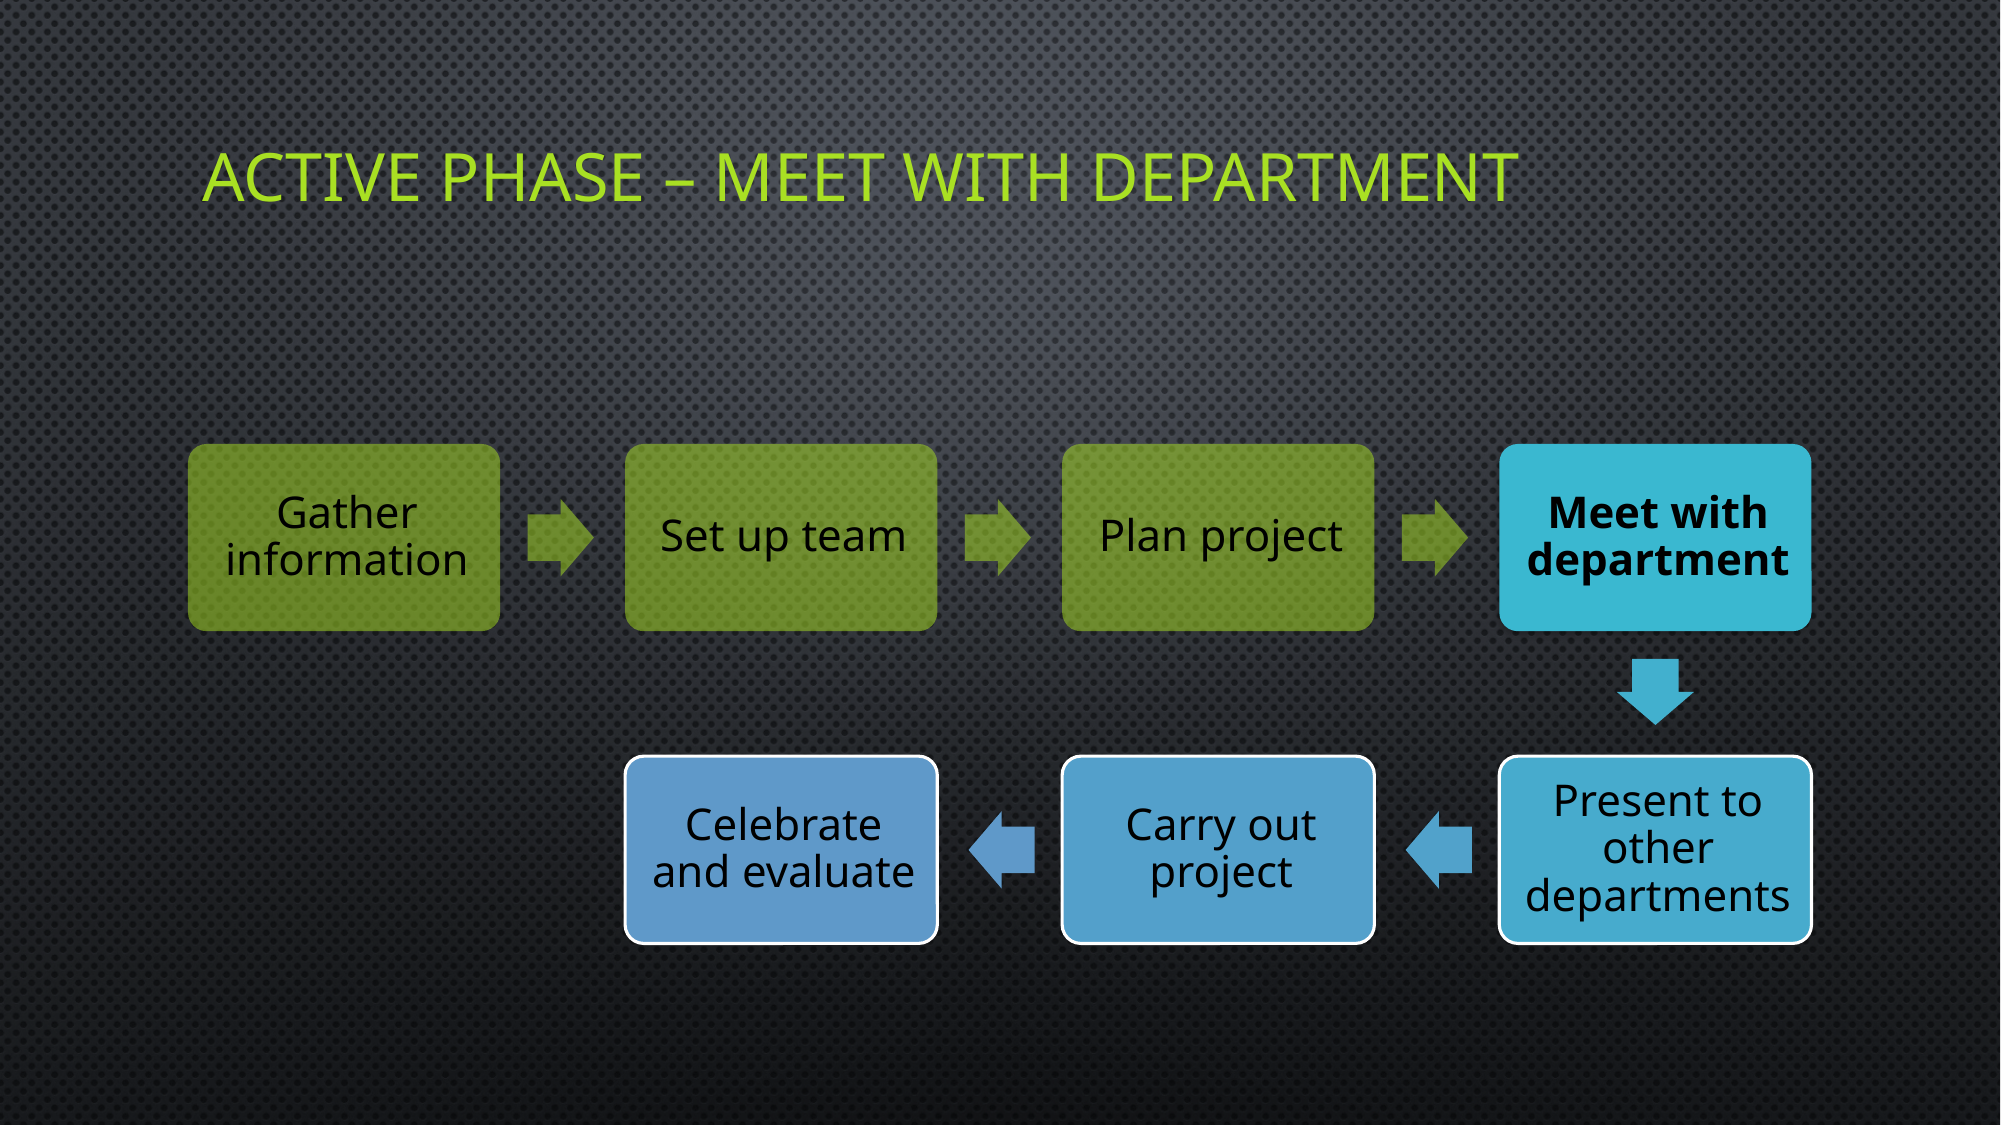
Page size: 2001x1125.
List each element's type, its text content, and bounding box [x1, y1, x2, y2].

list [186, 437, 1813, 951]
title Active Phase – Meet with department [187, 99, 1813, 250]
